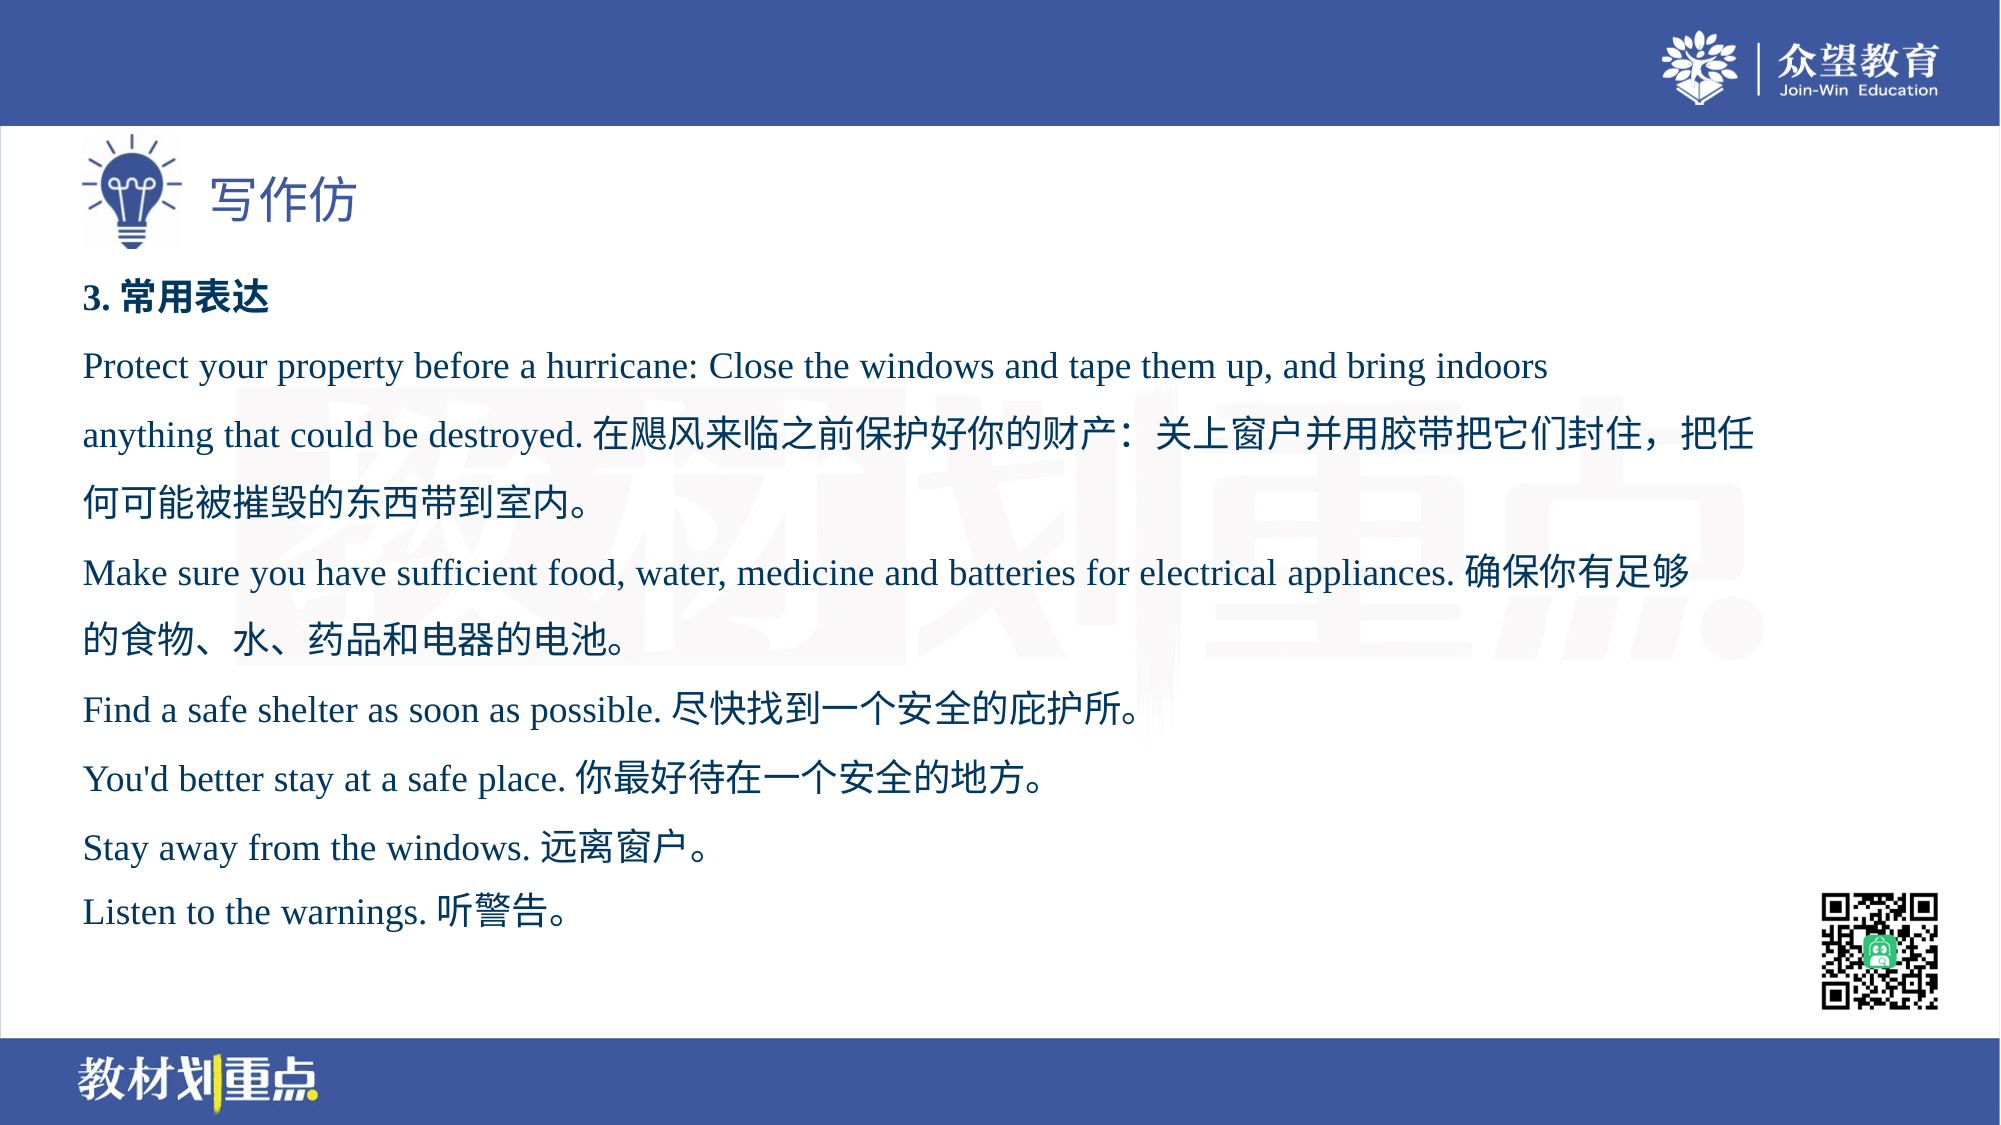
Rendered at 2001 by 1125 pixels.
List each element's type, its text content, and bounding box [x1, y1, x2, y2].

text_box 3.常用表达 Protect your property before a hurricane: Close the windows and tape them up, and bring indoors anything that could be destroyed.在飓风来临之前保护好你的财产：关上窗户并用胶带把它们封住，把任 何可能被摧毁的东西带到室内。 Make sure you have sufficient food, water, medicine and batteries for electrical appliances.确保你有足够 的食物、水、药品和电器的电池。 Find a safe shelter as soon as possible.尽快找到一个安全的庇护所。 You'd better stay at a safe place.你最好待在一个安全的地方。 Stay away from the windows.远离窗户。 Listen to the warnings.听警告。 [82, 248, 1817, 926]
picture [0, 0, 2000, 1125]
